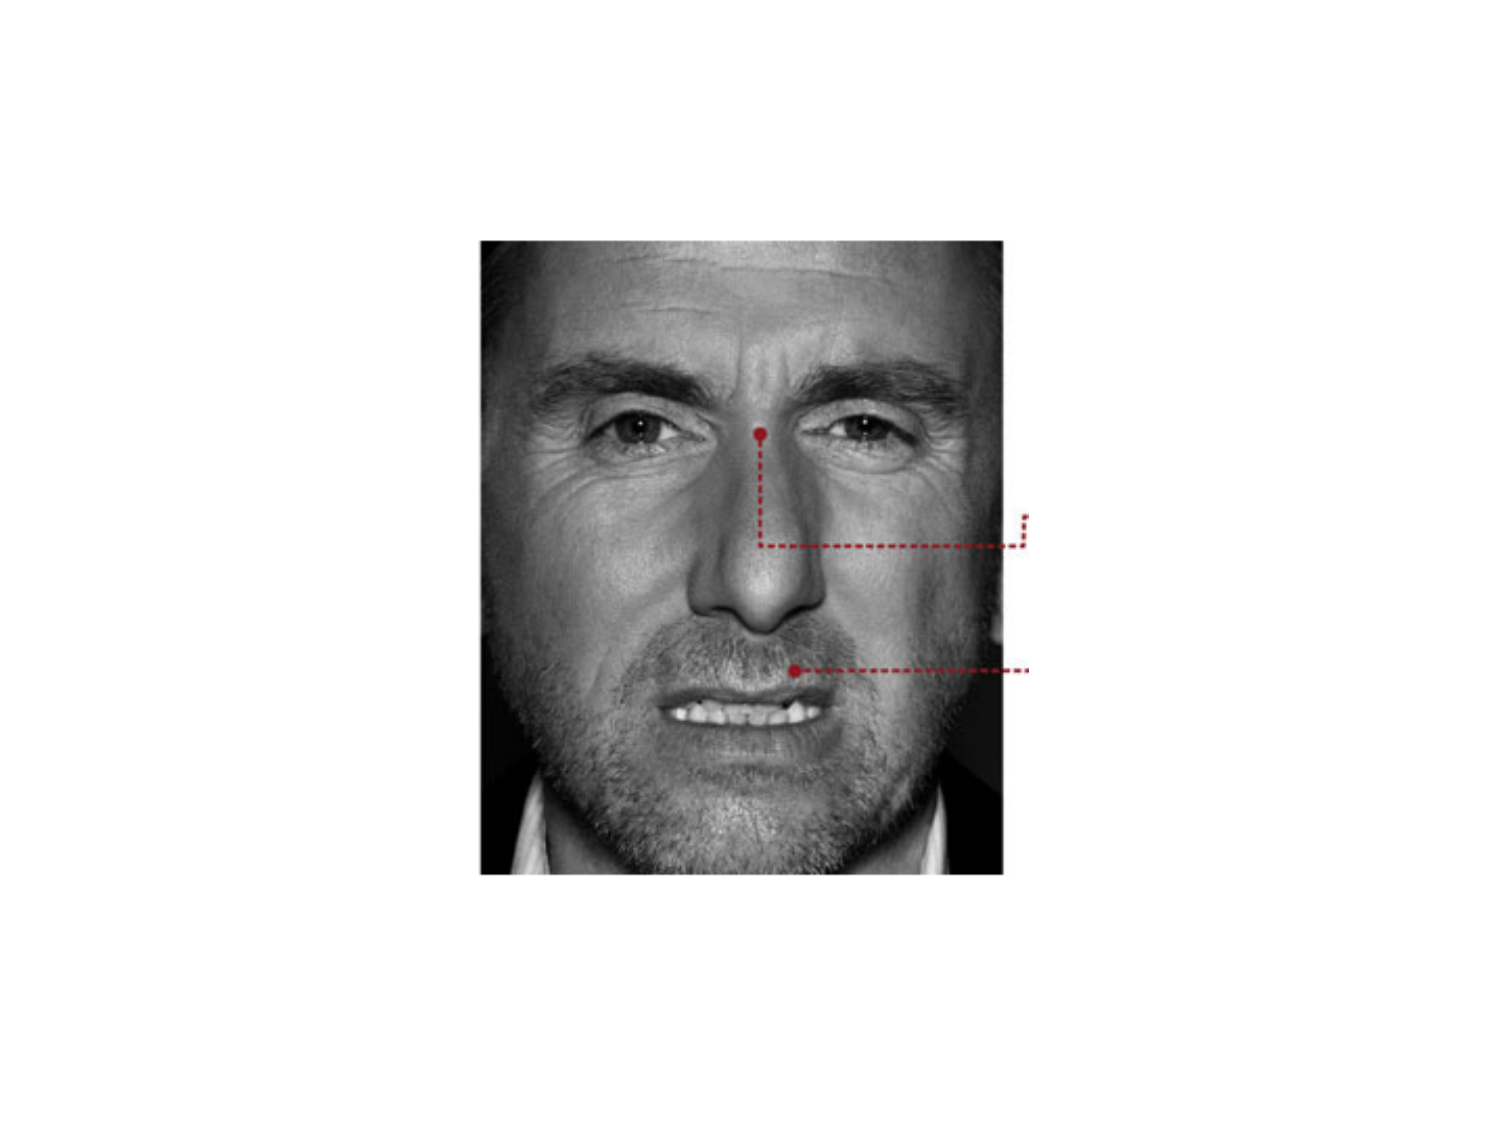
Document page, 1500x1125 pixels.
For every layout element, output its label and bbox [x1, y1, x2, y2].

picture [471, 233, 1029, 892]
